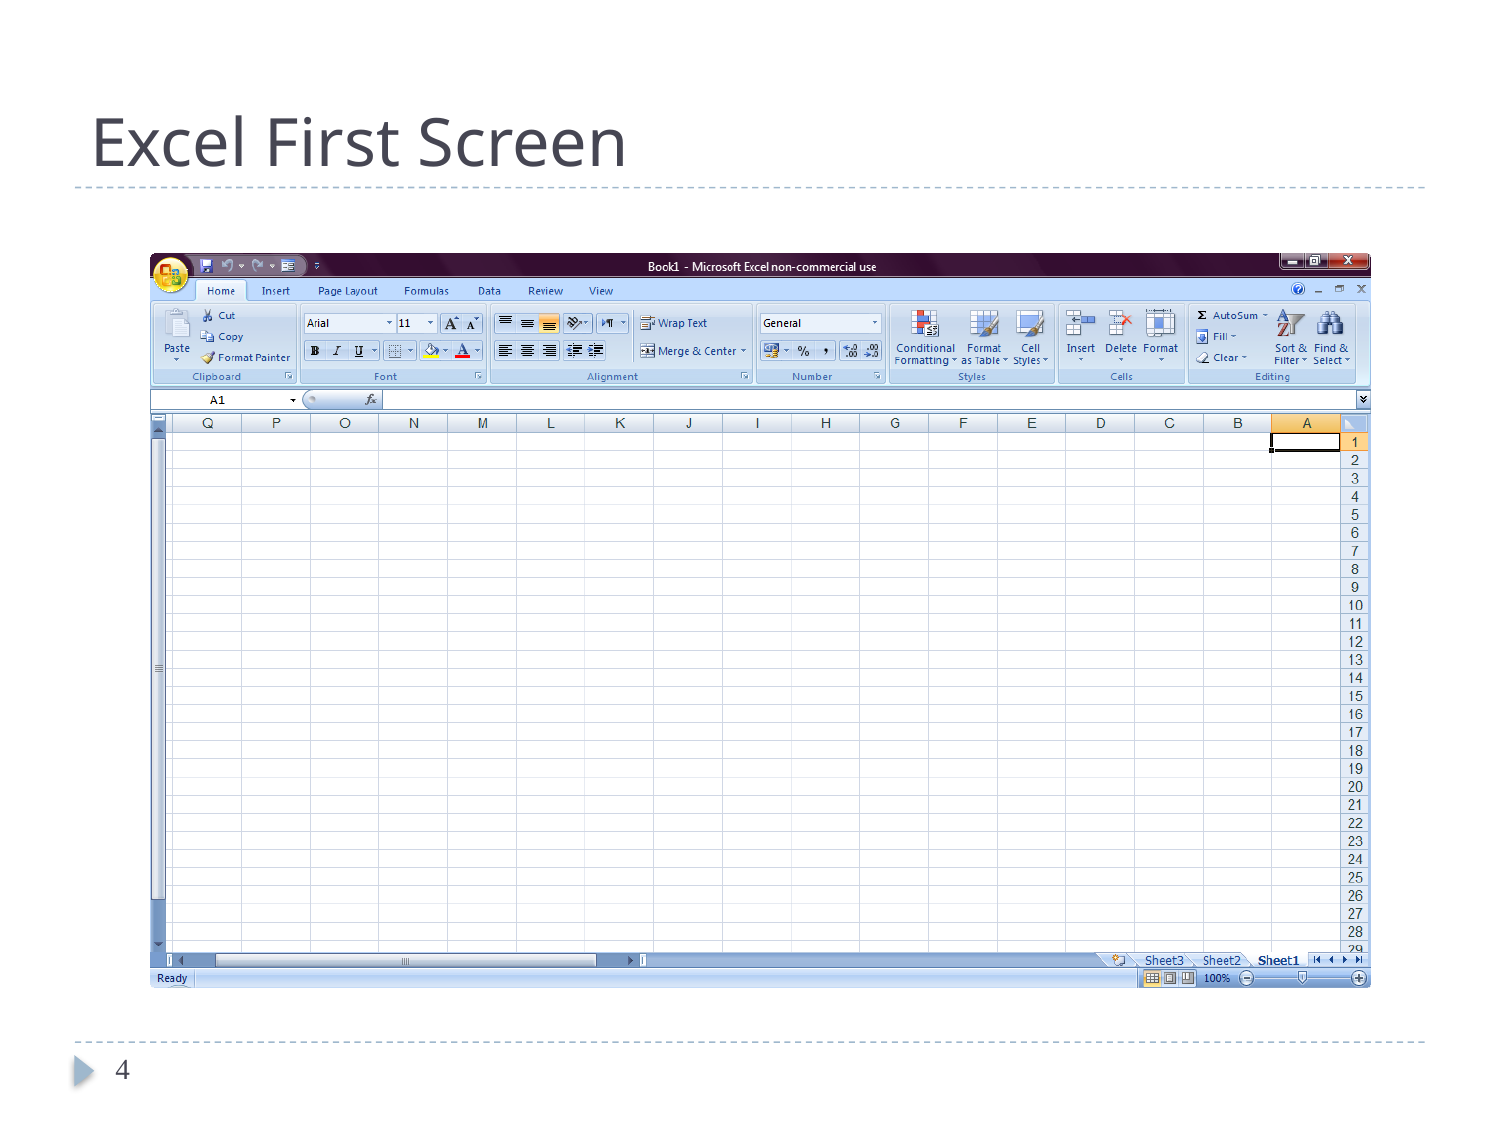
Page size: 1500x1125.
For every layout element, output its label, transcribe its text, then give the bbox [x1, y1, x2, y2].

title Excel First Screen [74, 24, 1426, 188]
picture [149, 253, 1371, 988]
slide_number 4 [100, 1042, 426, 1103]
